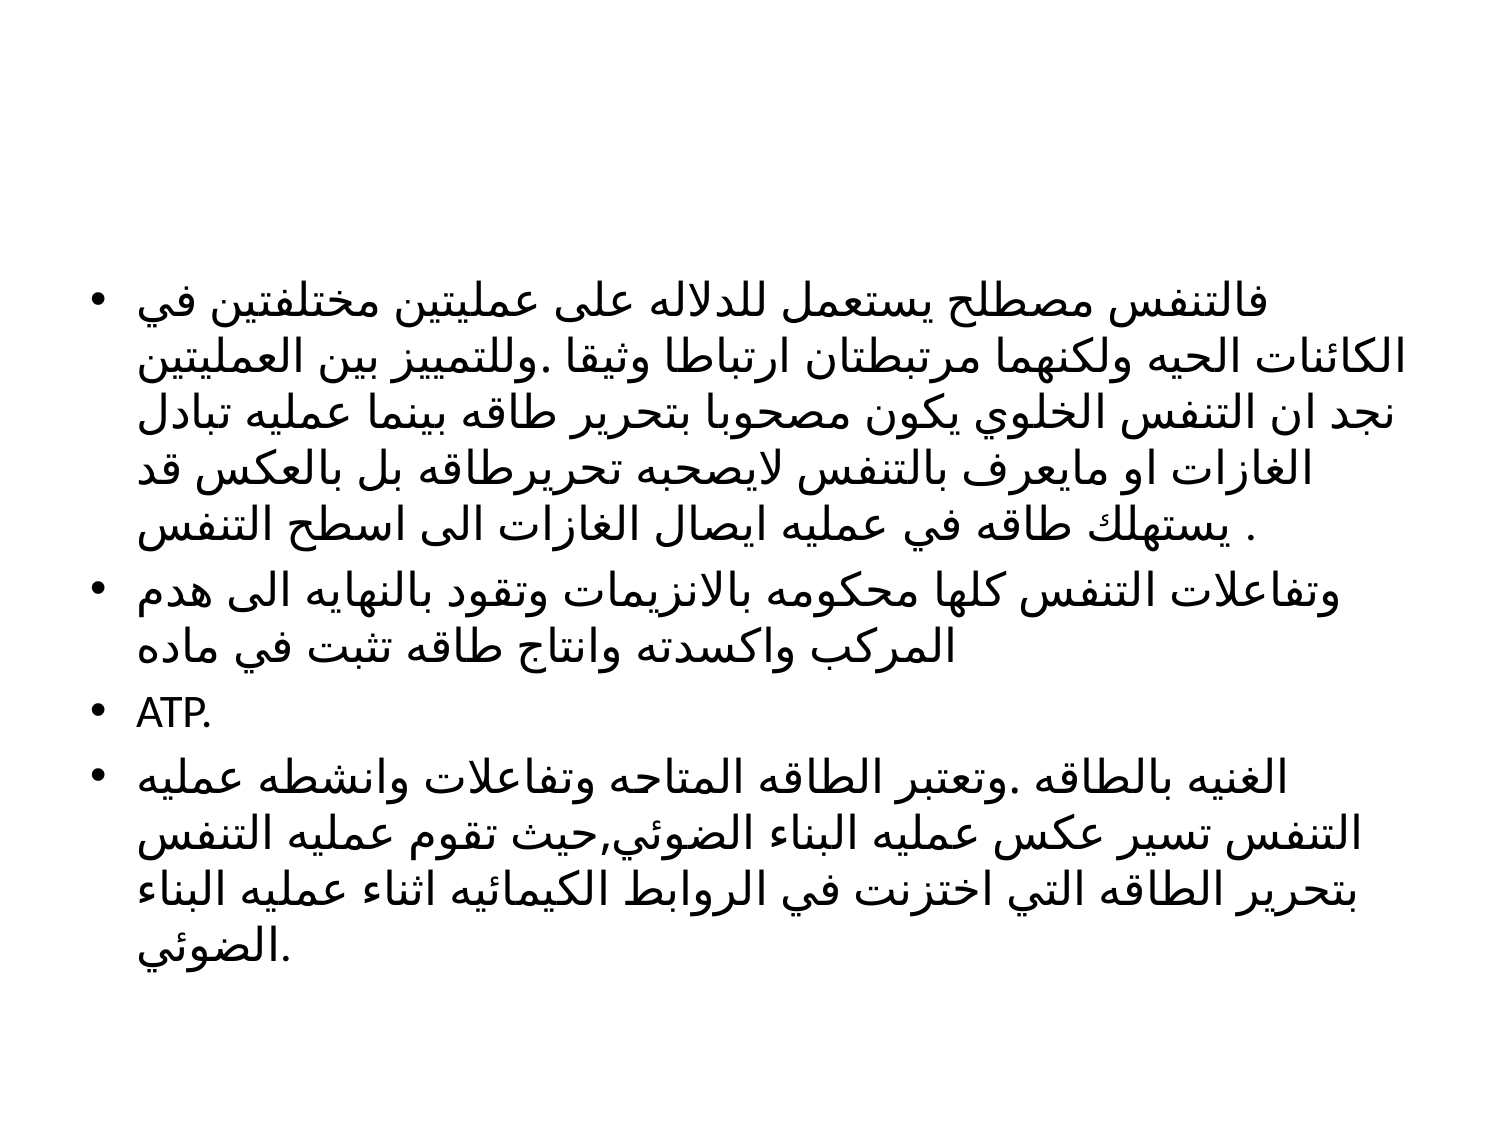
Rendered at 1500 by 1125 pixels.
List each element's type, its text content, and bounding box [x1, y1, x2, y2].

list فالتنفس مصطلح يستعمل للدلاله على عمليتين مختلفتين في الكائنات الحيه ولكنهما مرتبطتان ارتباطا وثيقا .وللتمييز بين العمليتين نجد ان التنفس الخلوي يكون مصحوبا بتحرير طاقه بينما عمليه تبادل الغازات او مايعرف بالتنفس لايصحبه تحريرطاقه بل بالعكس قد يستهلك طاقه في عمليه ايصال الغازات الى اسطح التنفس . وتفاعلات التنفس كلها محكومه بالانزيمات وتقود بالنهايه الى هدم المركب واكسدته وانتاج طاقه تثبت في ماده ATP. الغنيه بالطاقه .وتعتبر الطاقه المتاحه وتفاعلات وانشطه عمليه التنفس تسير عكس عمليه البناء الضوئي,حيث تقوم عمليه التنفس بتحرير الطاقه التي اختزنت في الروابط الكيمائيه اثناء عمليه البناء الضوئي. [75, 262, 1425, 1005]
